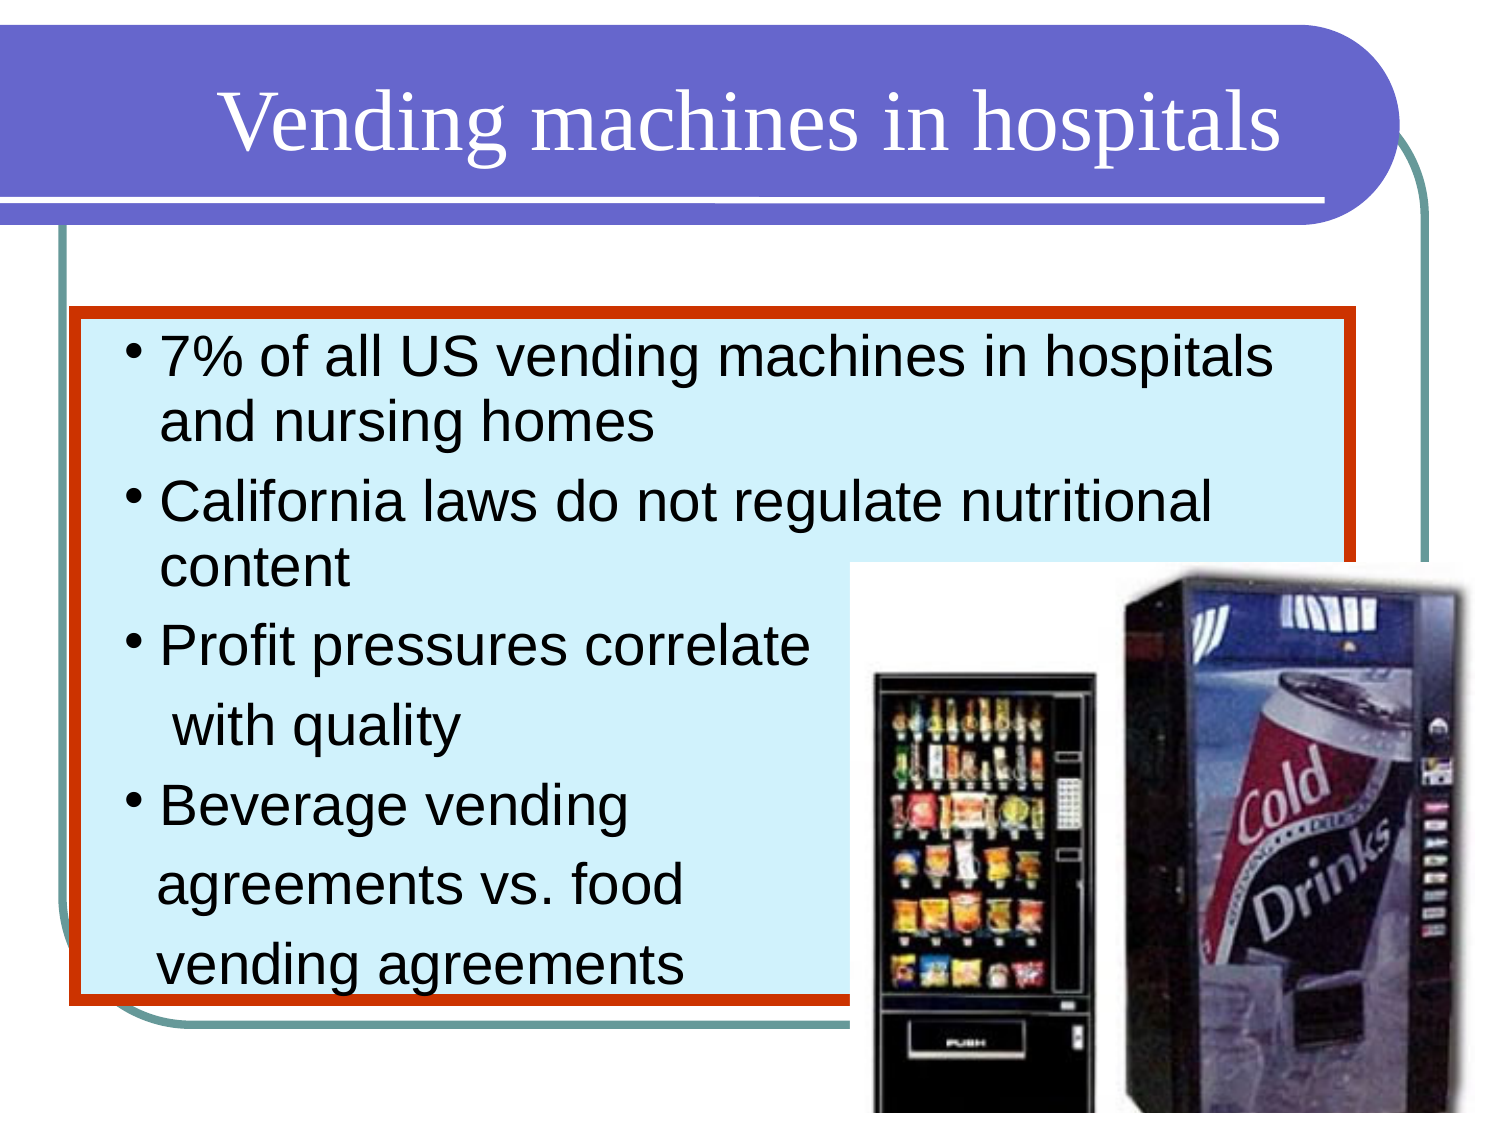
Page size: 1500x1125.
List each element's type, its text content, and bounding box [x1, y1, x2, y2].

text_box Vending machines in hospitals [112, 24, 1388, 213]
text_box 7% of all US vending machines in hospitals and nursing homes California laws do not regulate nutritional content Profit pressures correlate with quality Beverage vending agreements vs. food vending agreements [74, 312, 1350, 1000]
picture [849, 562, 1476, 1113]
